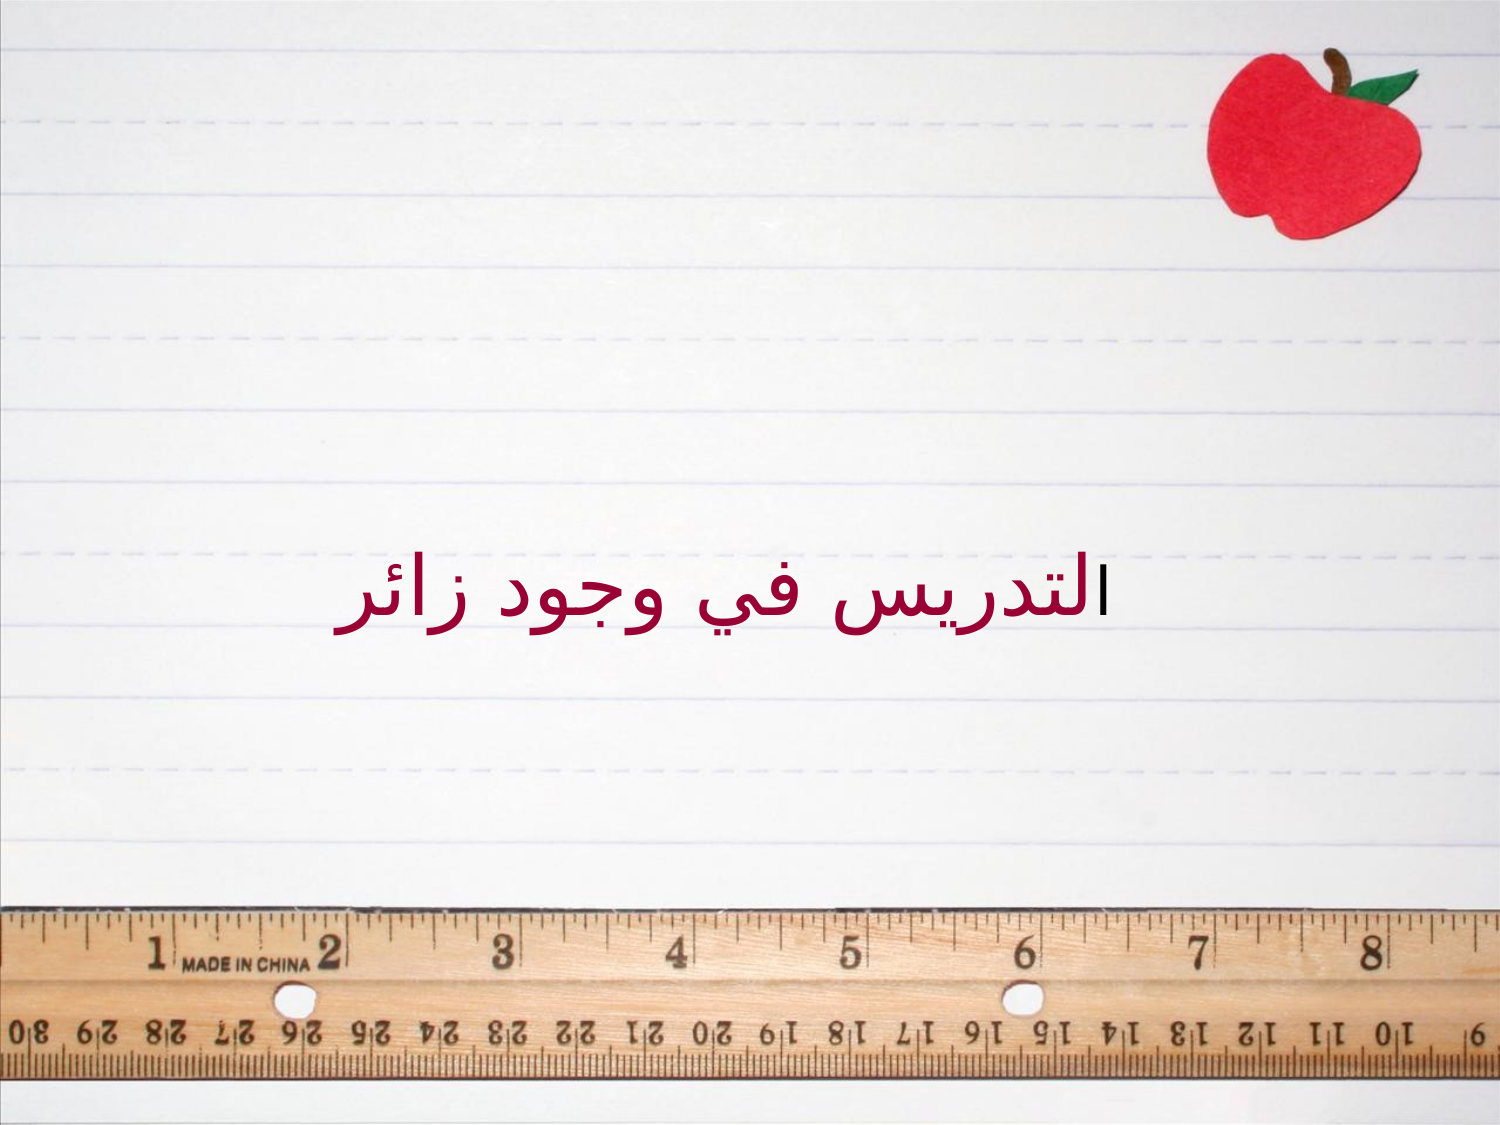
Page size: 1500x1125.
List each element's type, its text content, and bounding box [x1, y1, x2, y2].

text_box التدريس في وجود زائر [224, 525, 1200, 640]
picture [0, 0, 1500, 1125]
